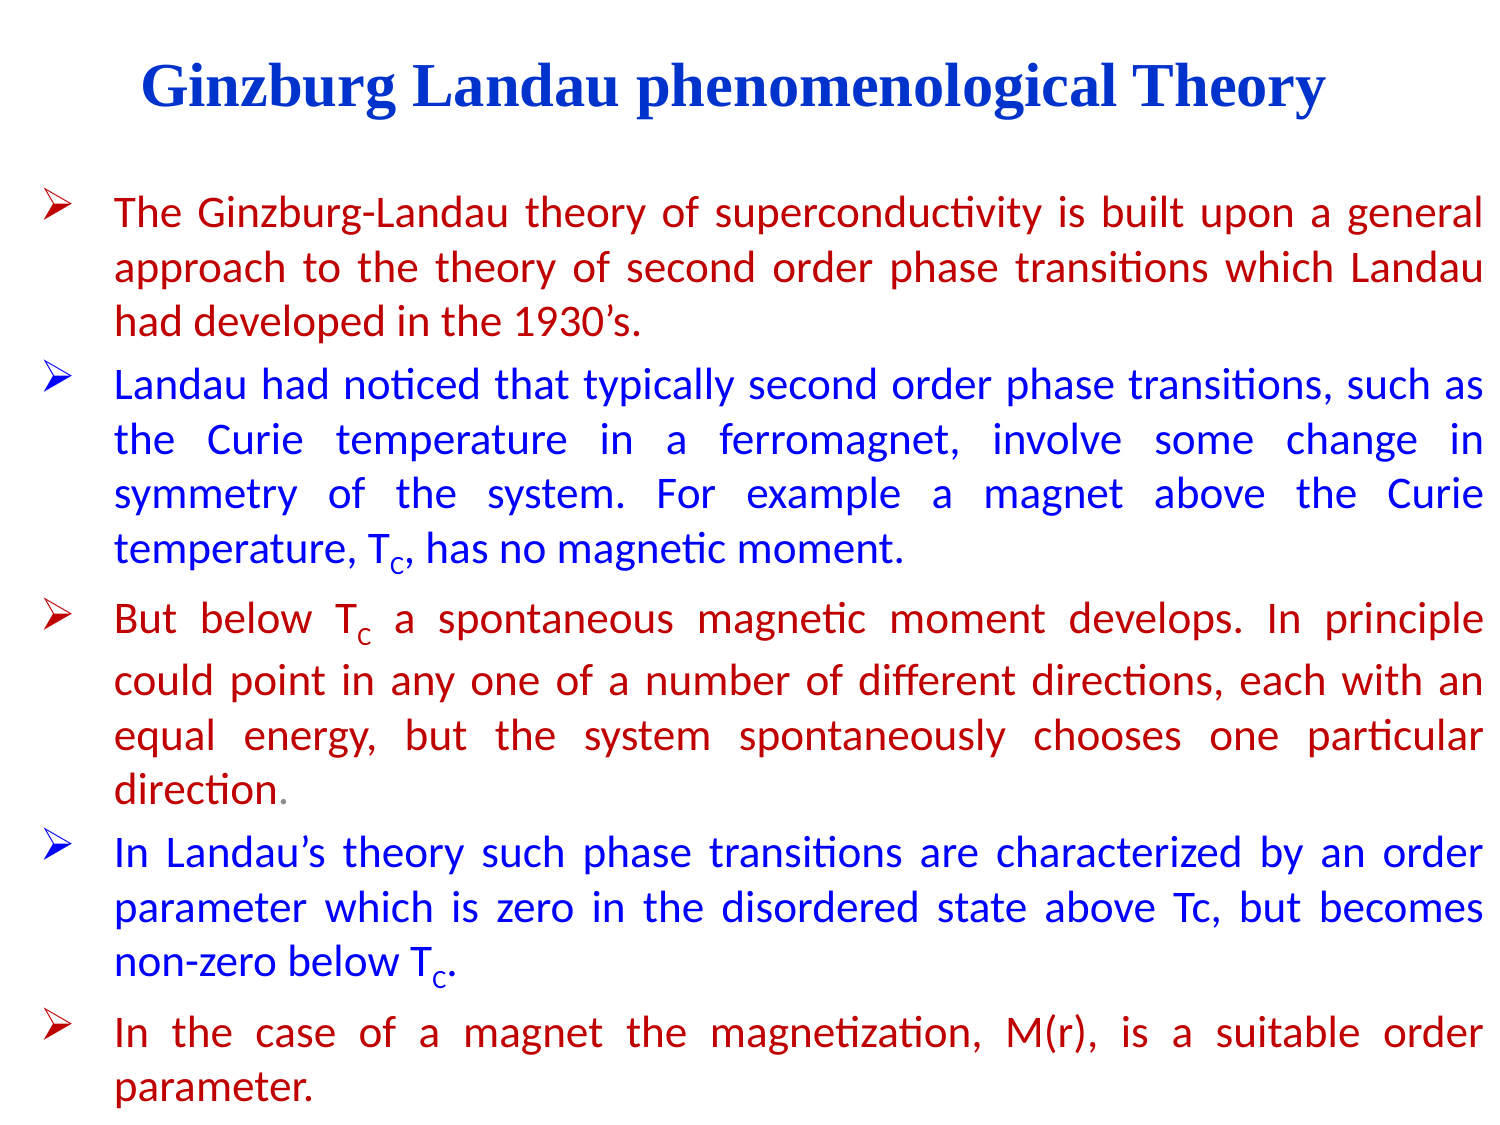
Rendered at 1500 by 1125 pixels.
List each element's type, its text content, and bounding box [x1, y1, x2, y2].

subtitle The Ginzburg-Landau theory of superconductivity is built upon a general approach to the theory of second order phase transitions which Landau had developed in the 1930’s. Landau had noticed that typically second order phase transitions, such as the Curie temperature in a ferromagnet, involve some change in symmetry of the system. For example a magnet above the Curie temperature, TC, has no magnetic moment. But below TC a spontaneous magnetic moment develops. In principle could point in any one of a number of different directions, each with an equal energy, but the system spontaneously chooses one particular direction. In Landau’s theory such phase transitions are characterized by an order parameter which is zero in the disordered state above Tc, but becomes non-zero below TC. In the case of a magnet the magnetization, M(r), is a suitable order parameter. [24, 174, 1500, 1125]
title Ginzburg Landau phenomenological Theory [125, 0, 1400, 163]
